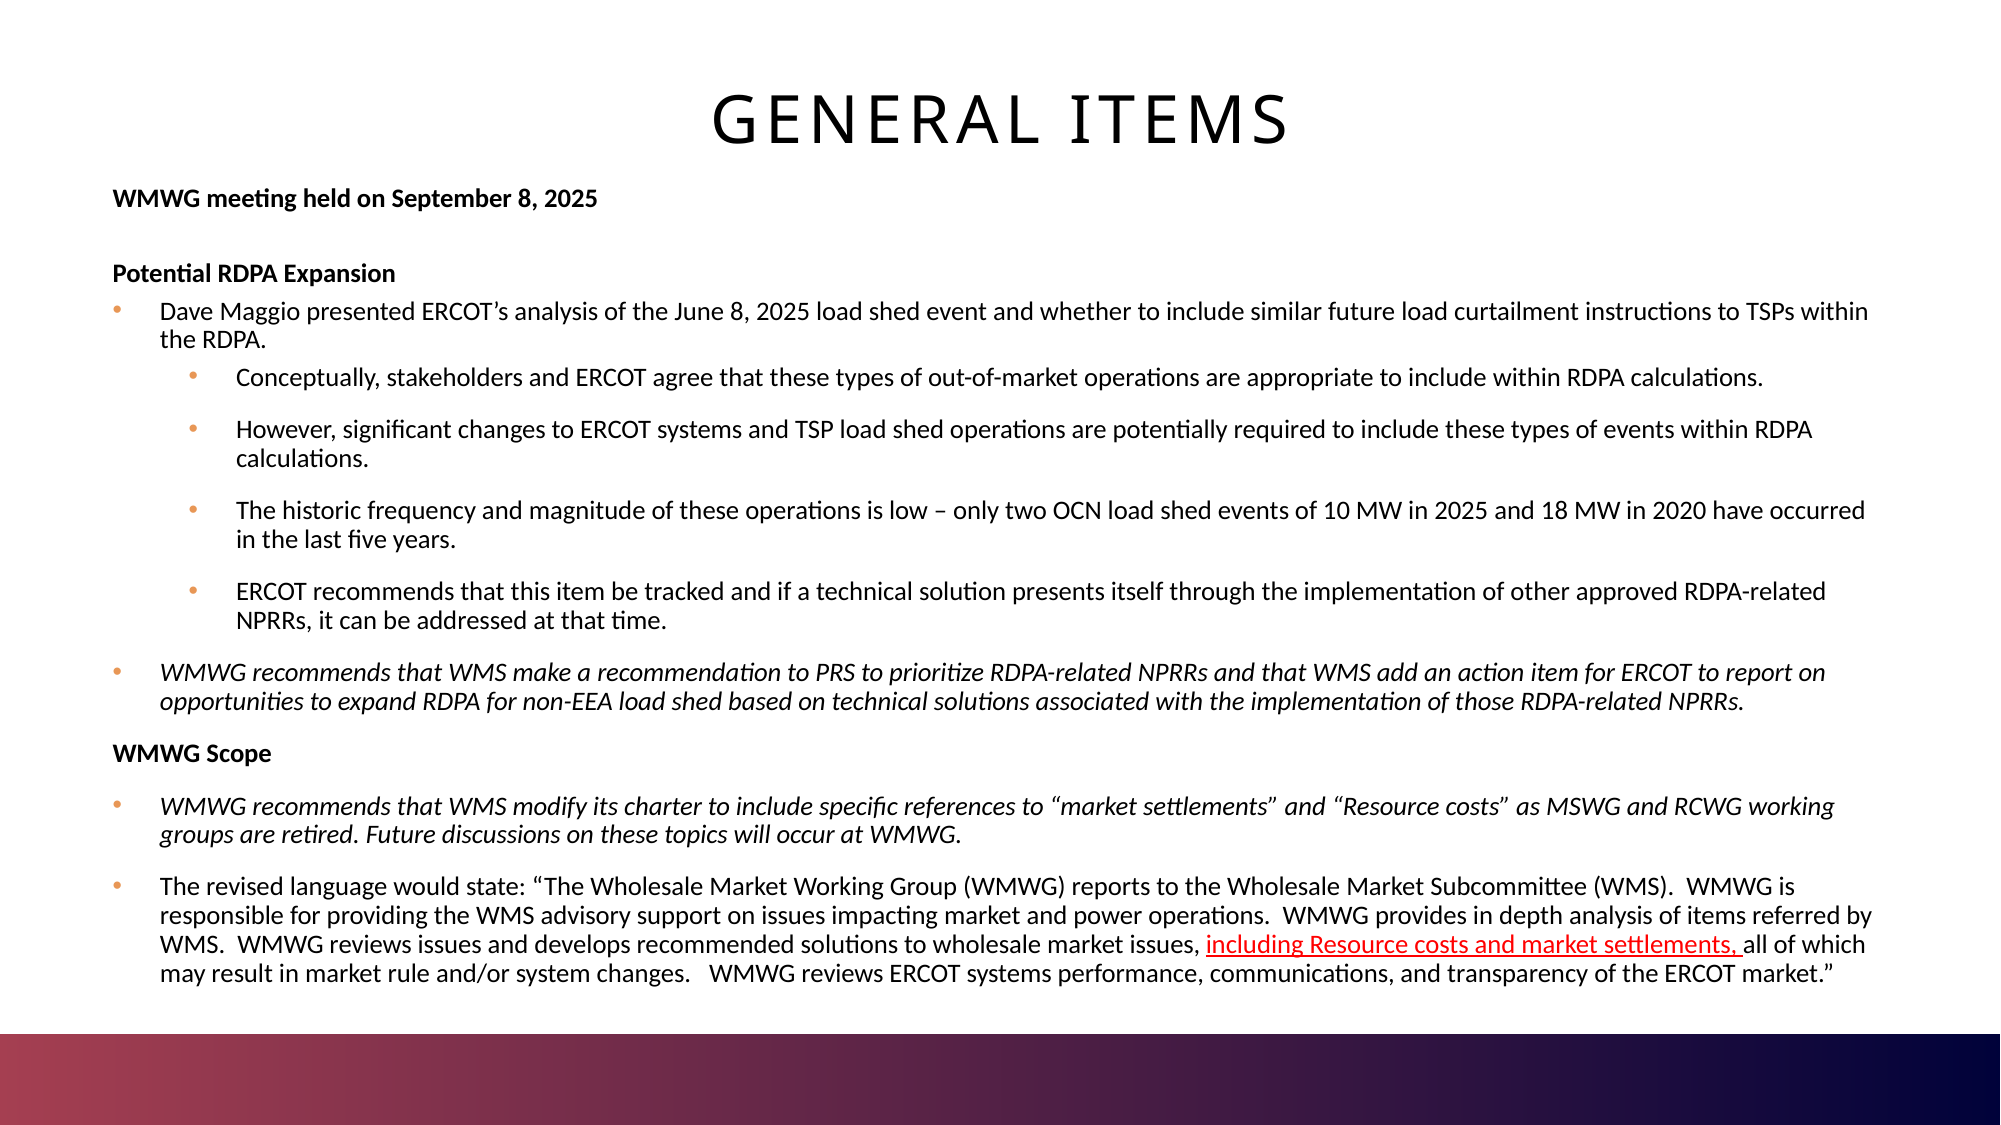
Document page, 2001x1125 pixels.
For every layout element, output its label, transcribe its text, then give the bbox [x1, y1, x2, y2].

text_box [0, 1033, 2000, 1125]
list WMWG meeting held on September 8, 2025 Potential RDPA Expansion Dave Maggio presented ERCOT’s analysis of the June 8, 2025 load shed event and whether to include similar future load curtailment instructions to TSPs within the RDPA. Conceptually, stakeholders and ERCOT agree that these types of out-of-market operations are appropriate to include within RDPA calculations. However, significant changes to ERCOT systems and TSP load shed operations are potentially required to include these types of events within RDPA calculations. The historic frequency and magnitude of these operations is low – only two OCN load shed events of 10 MW in 2025 and 18 MW in 2020 have occurred in the last five years. ERCOT recommends that this item be tracked and if a technical solution presents itself through the implementation of other approved RDPA-related NPRRs, it can be addressed at that time. WMWG recommends that WMS make a recommendation to PRS to prioritize RDPA-related NPRRs and that WMS add an action item for ERCOT to report on opportunities to expand RDPA for non-EEA load shed based on technical solutions associated with the implementation of those RDPA-related NPRRs. WMWG Scope WMWG recommends that WMS modify its charter to include specific references to “market settlements” and “Resource costs” as MSWG and RCWG working groups are retired. Future discussions on these topics will occur at WMWG. The revised language would state: “The Wholesale Market Working Group (WMWG) reports to the Wholesale Market Subcommittee (WMS). WMWG is responsible for providing the WMS advisory support on issues impacting market and power operations. WMWG provides in depth analysis of items referred by WMS. WMWG reviews issues and develops recommended solutions to wholesale market issues, including Resource costs and market settlements, all of which may result in market rule and/or system changes. WMWG reviews ERCOT systems performance, communications, and transparency of the ERCOT market.” [97, 176, 1906, 1011]
title General items [137, 13, 1863, 176]
